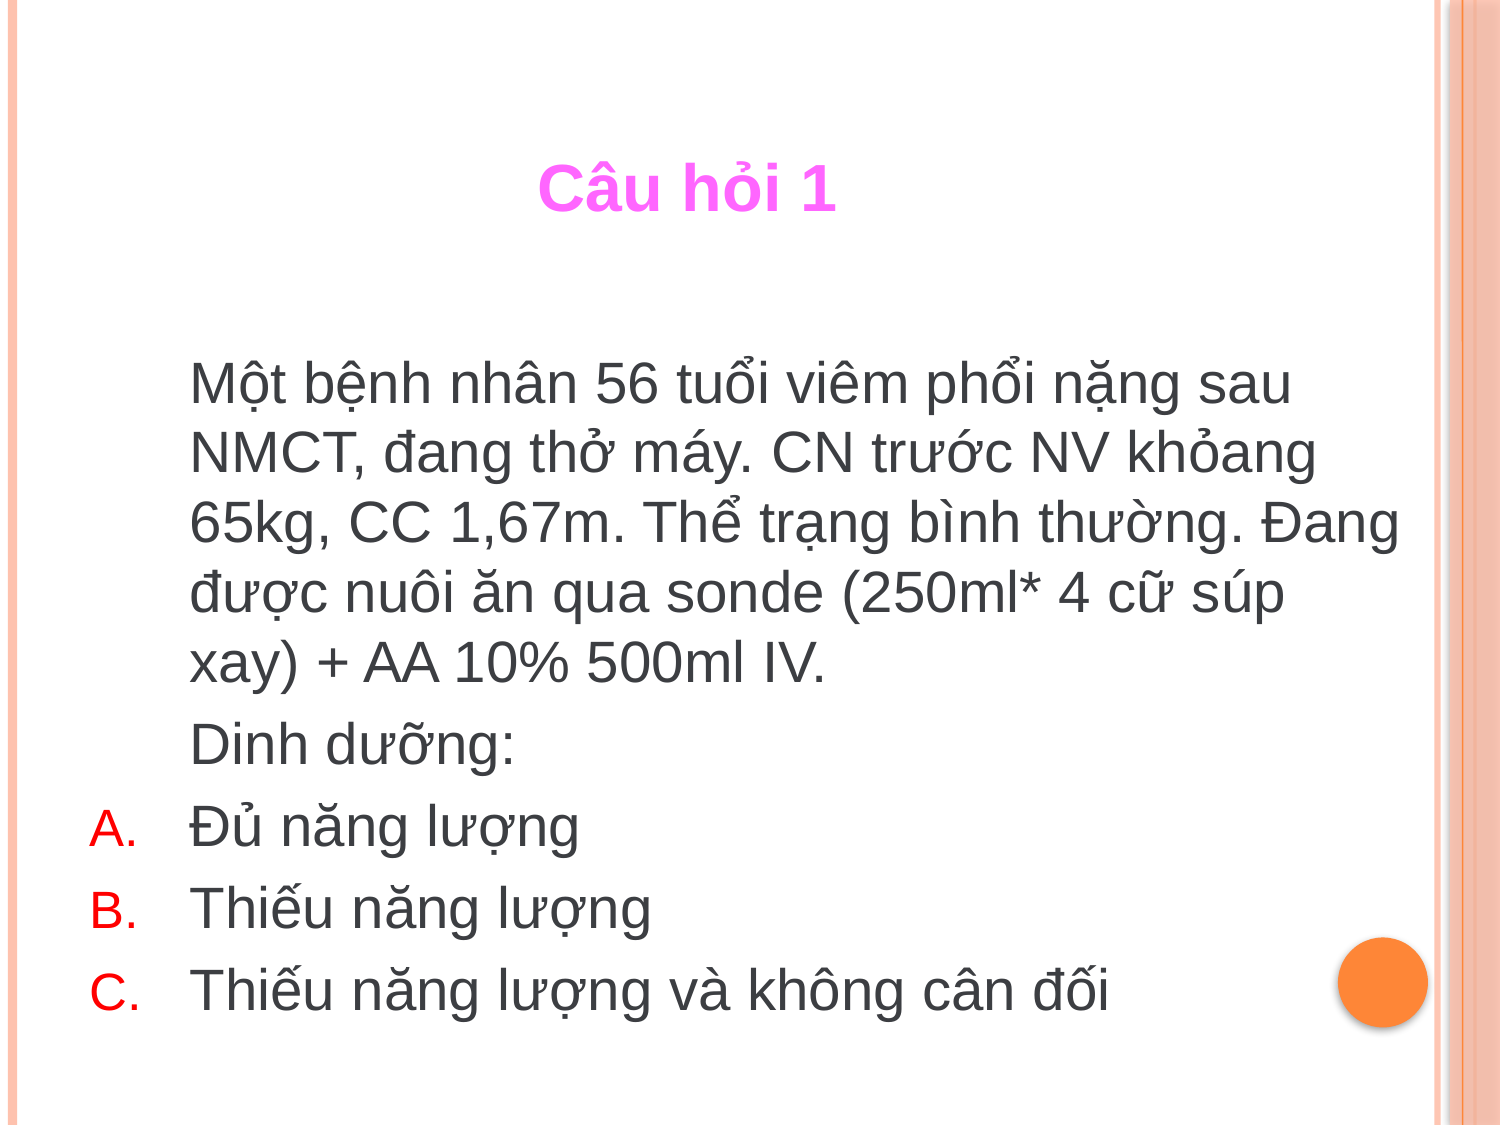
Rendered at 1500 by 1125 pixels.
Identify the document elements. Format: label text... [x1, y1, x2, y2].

title Câu hỏi 1 [75, 45, 1300, 233]
list Một bệnh nhân 56 tuổi viêm phổi nặng sau NMCT, đang thở máy. CN trước NV khỏang 65kg, CC 1,67m. Thể trạng bình thường. Đang được nuôi ăn qua sonde (250ml* 4 cữ súp xay) + AA 10% 500ml IV. Dinh dưỡng: Đủ năng lượng Thiếu năng lượng Thiếu năng lượng và không cân đối [75, 337, 1425, 1088]
